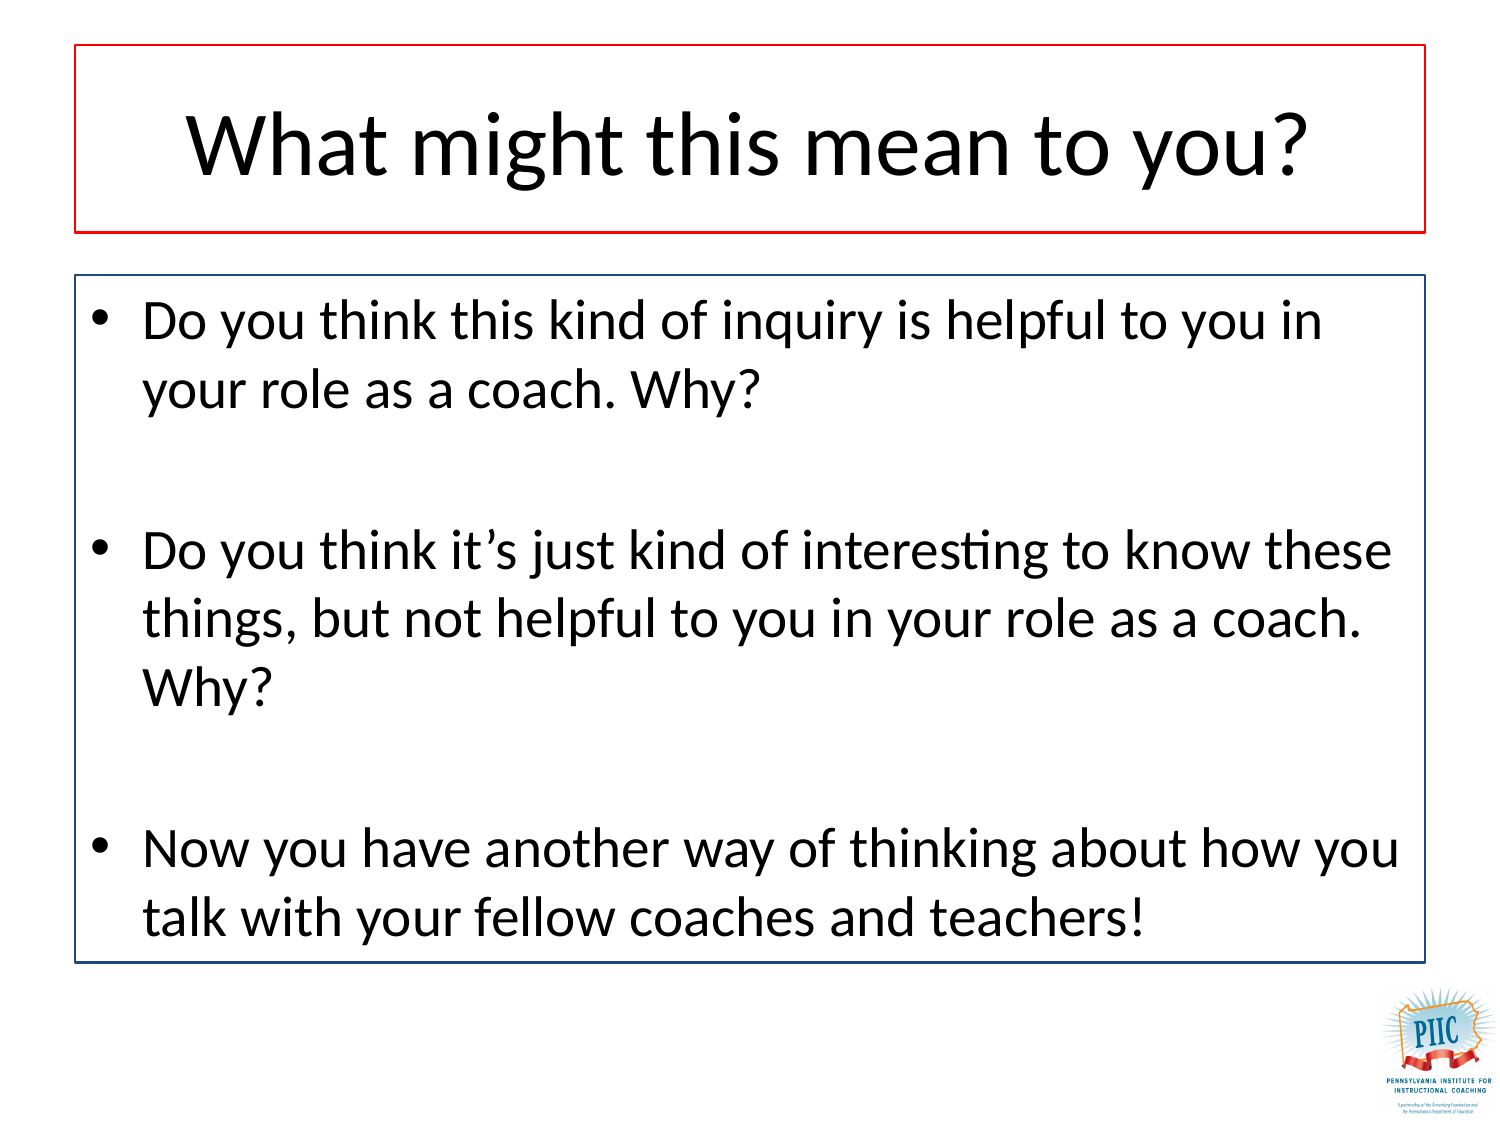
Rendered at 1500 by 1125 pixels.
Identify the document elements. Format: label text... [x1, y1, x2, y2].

title What might this mean to you? [75, 45, 1425, 233]
list Do you think this kind of inquiry is helpful to you in your role as a coach. Why? Do you think it’s just kind of interesting to know these things, but not helpful to you in your role as a coach. Why? Now you have another way of thinking about how you talk with your fellow coaches and teachers! [75, 275, 1425, 963]
picture [1381, 987, 1497, 1116]
